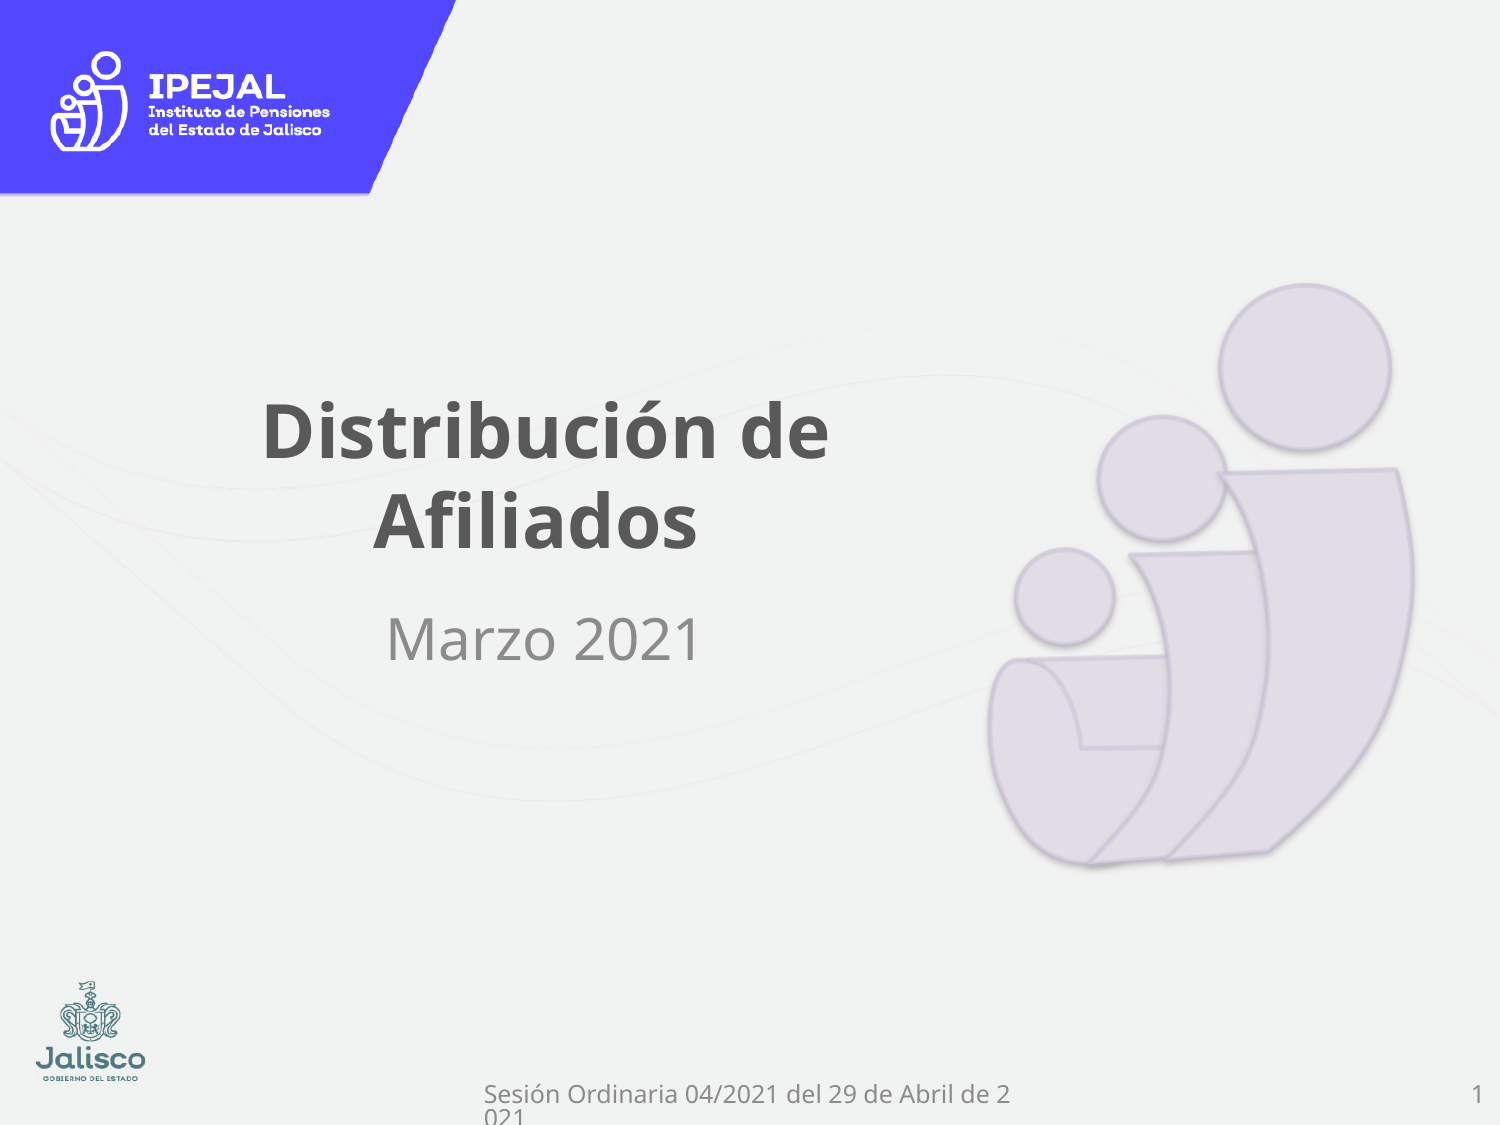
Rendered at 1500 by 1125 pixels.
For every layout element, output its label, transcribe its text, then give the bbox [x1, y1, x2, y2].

title Distribución de Afiliados [75, 353, 1017, 594]
footer Sesión Ordinaria 04/2021 del 29 de Abril de 2021 [468, 1065, 1032, 1125]
picture [0, 0, 1500, 193]
picture [0, 934, 1500, 1125]
slide_number 1 [1149, 1065, 1500, 1125]
subtitle Marzo 2021 [75, 594, 1017, 882]
